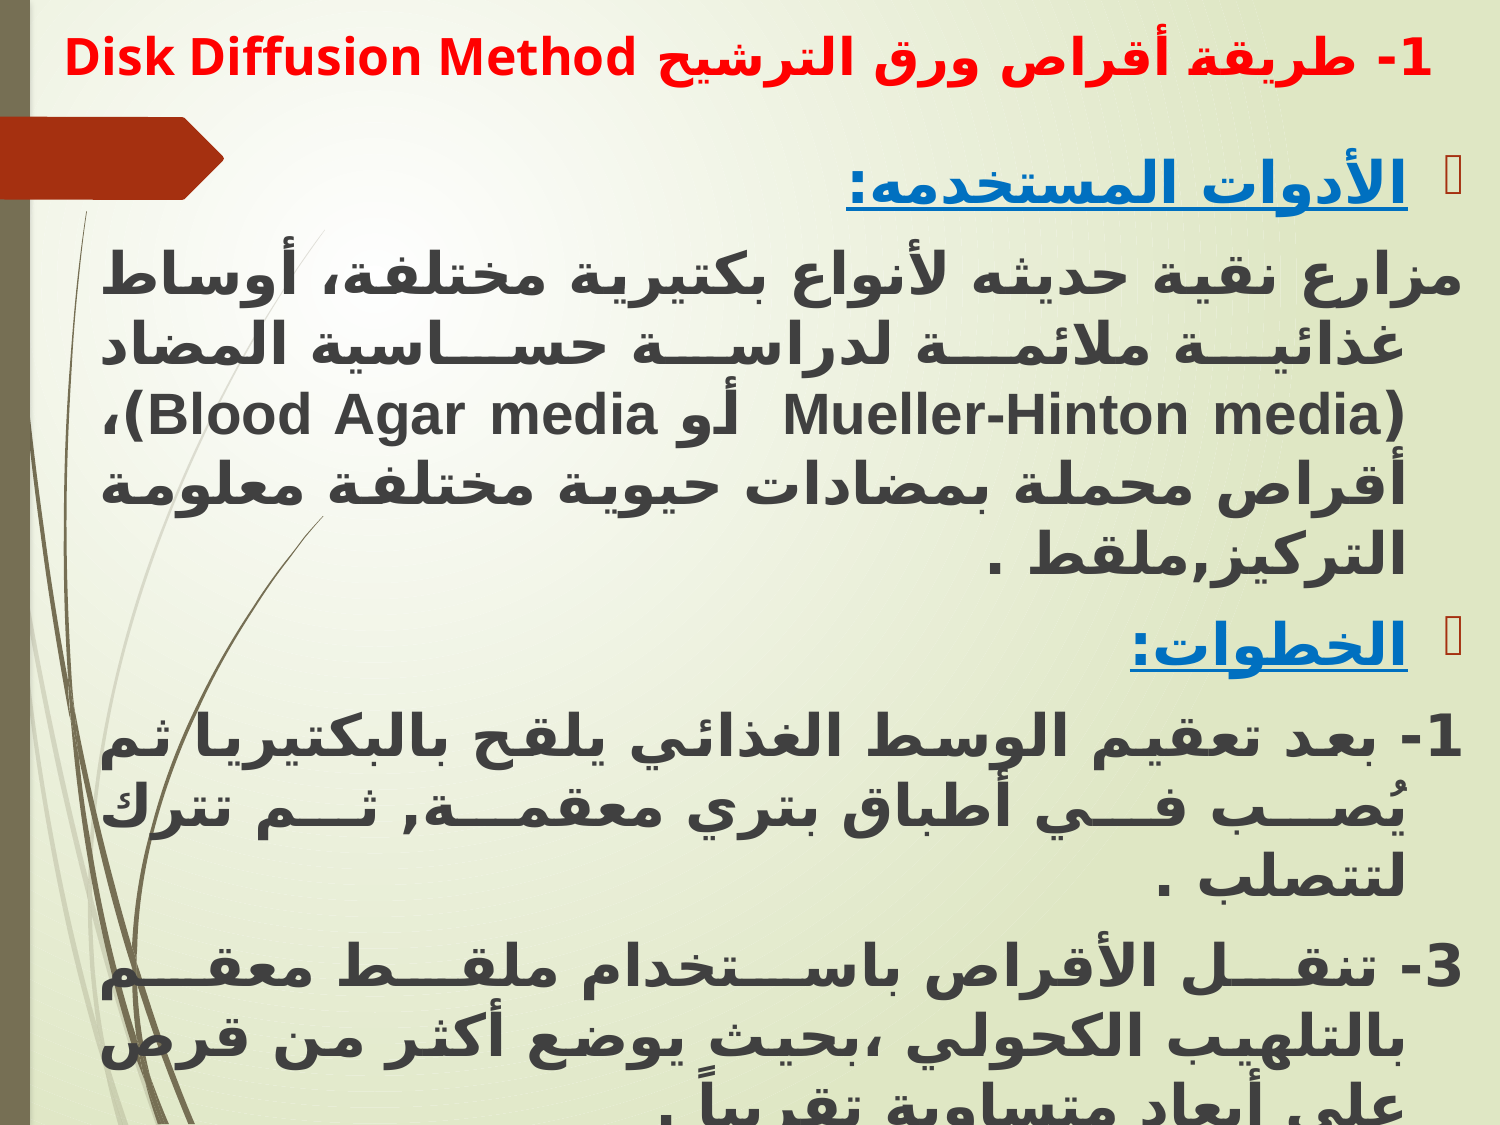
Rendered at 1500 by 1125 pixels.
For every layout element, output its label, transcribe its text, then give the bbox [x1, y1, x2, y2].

list الأدوات المستخدمه: مزارع نقية حديثه لأنواع بكتيرية مختلفة، أوساط غذائية ملائمة لدراسة حساسية المضاد (Mueller-Hinton media أو Blood Agar media)، أقراص محملة بمضادات حيوية مختلفة معلومة التركيز,ملقط . الخطوات: 1- بعد تعقيم الوسط الغذائي يلقح بالبكتيريا ثم يُصب في أطباق بتري معقمة, ثم تترك لتتصلب . 3- تنقل الأقراص باستخدام ملقط معقم بالتلهيب الكحولي ،بحيث يوضع أكثر من قرص على أبعاد متساوية تقريباً . 4- تحضن الطباق عند 37 م لمده 18 -24 ساعه. 5- تدون الملاحظات بقياس قطر منطقة التثبيط Inhibition zone وتسجل النتائج حسب الجدول التالي. [84, 137, 1480, 881]
title 1- طريقة أقراص ورق الترشيح Disk Diffusion Method [0, 16, 1480, 119]
